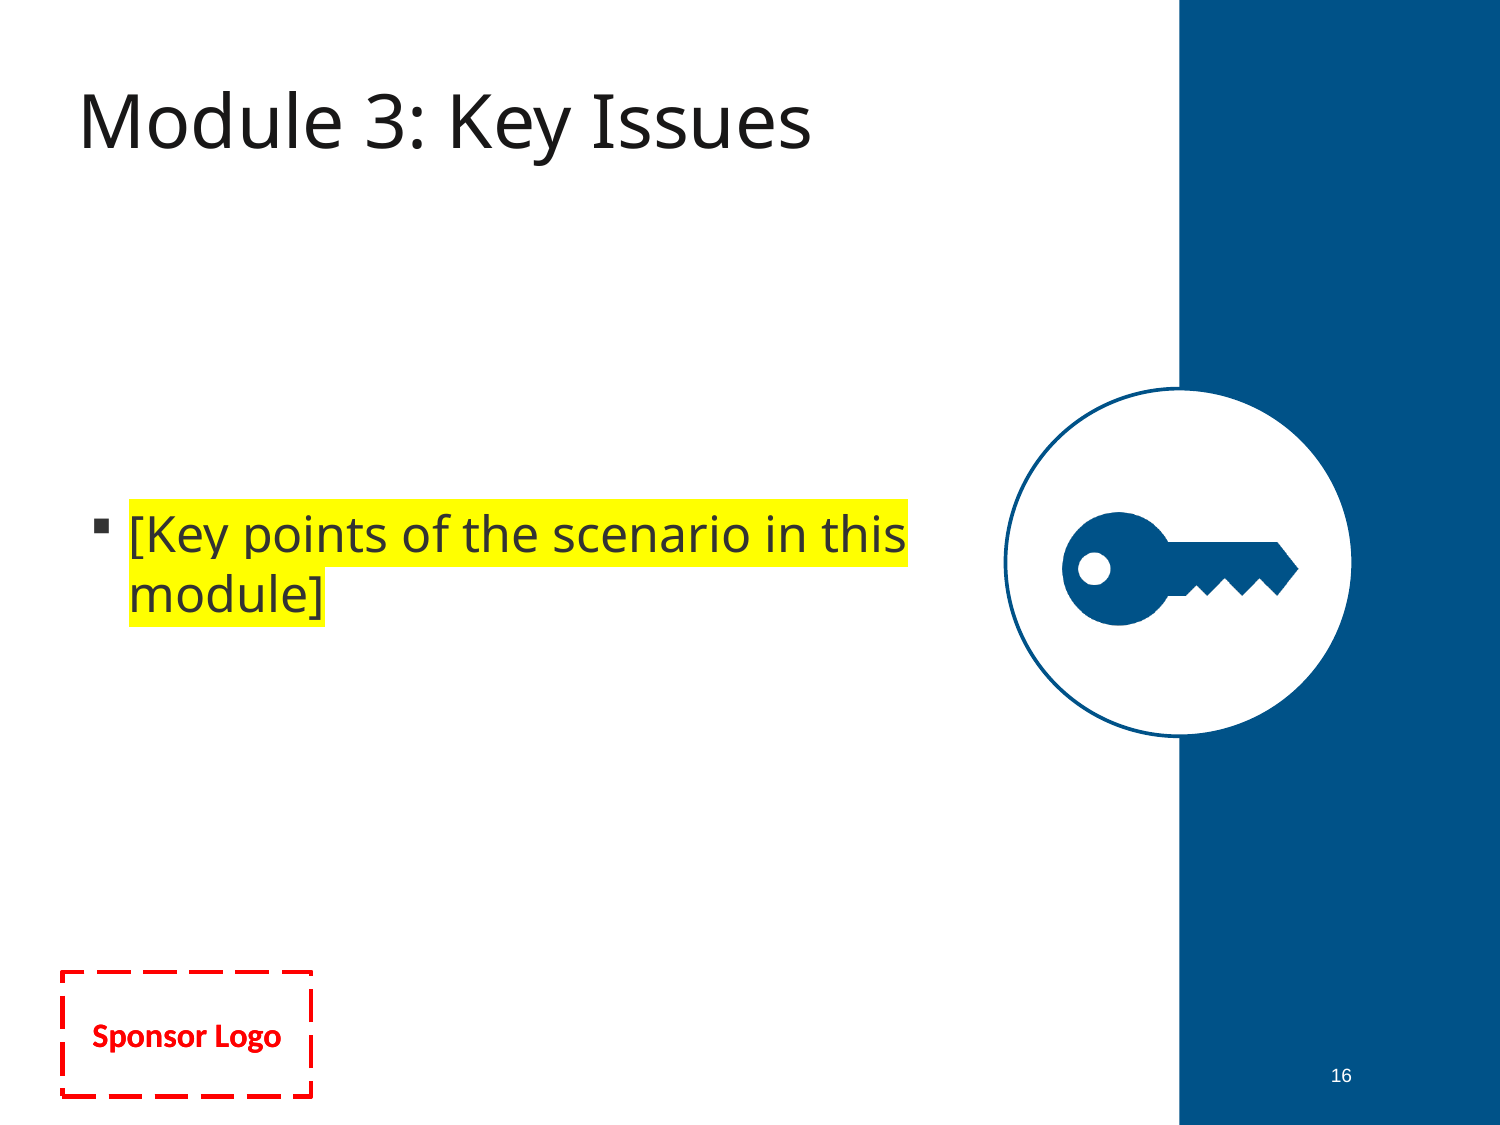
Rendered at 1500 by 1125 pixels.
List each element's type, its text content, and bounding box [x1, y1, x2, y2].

text_box [1077, 706, 1282, 739]
text_box [1177, 0, 1500, 1125]
text_box [1313, 448, 1356, 677]
picture [1050, 439, 1309, 698]
slide_number 16 [1242, 1052, 1368, 1098]
list [Key points of the scenario in this module] [75, 188, 992, 937]
text_box [1054, 386, 1304, 438]
text_box [1003, 448, 1045, 677]
title Module 3: Key Issues [62, 37, 1177, 201]
